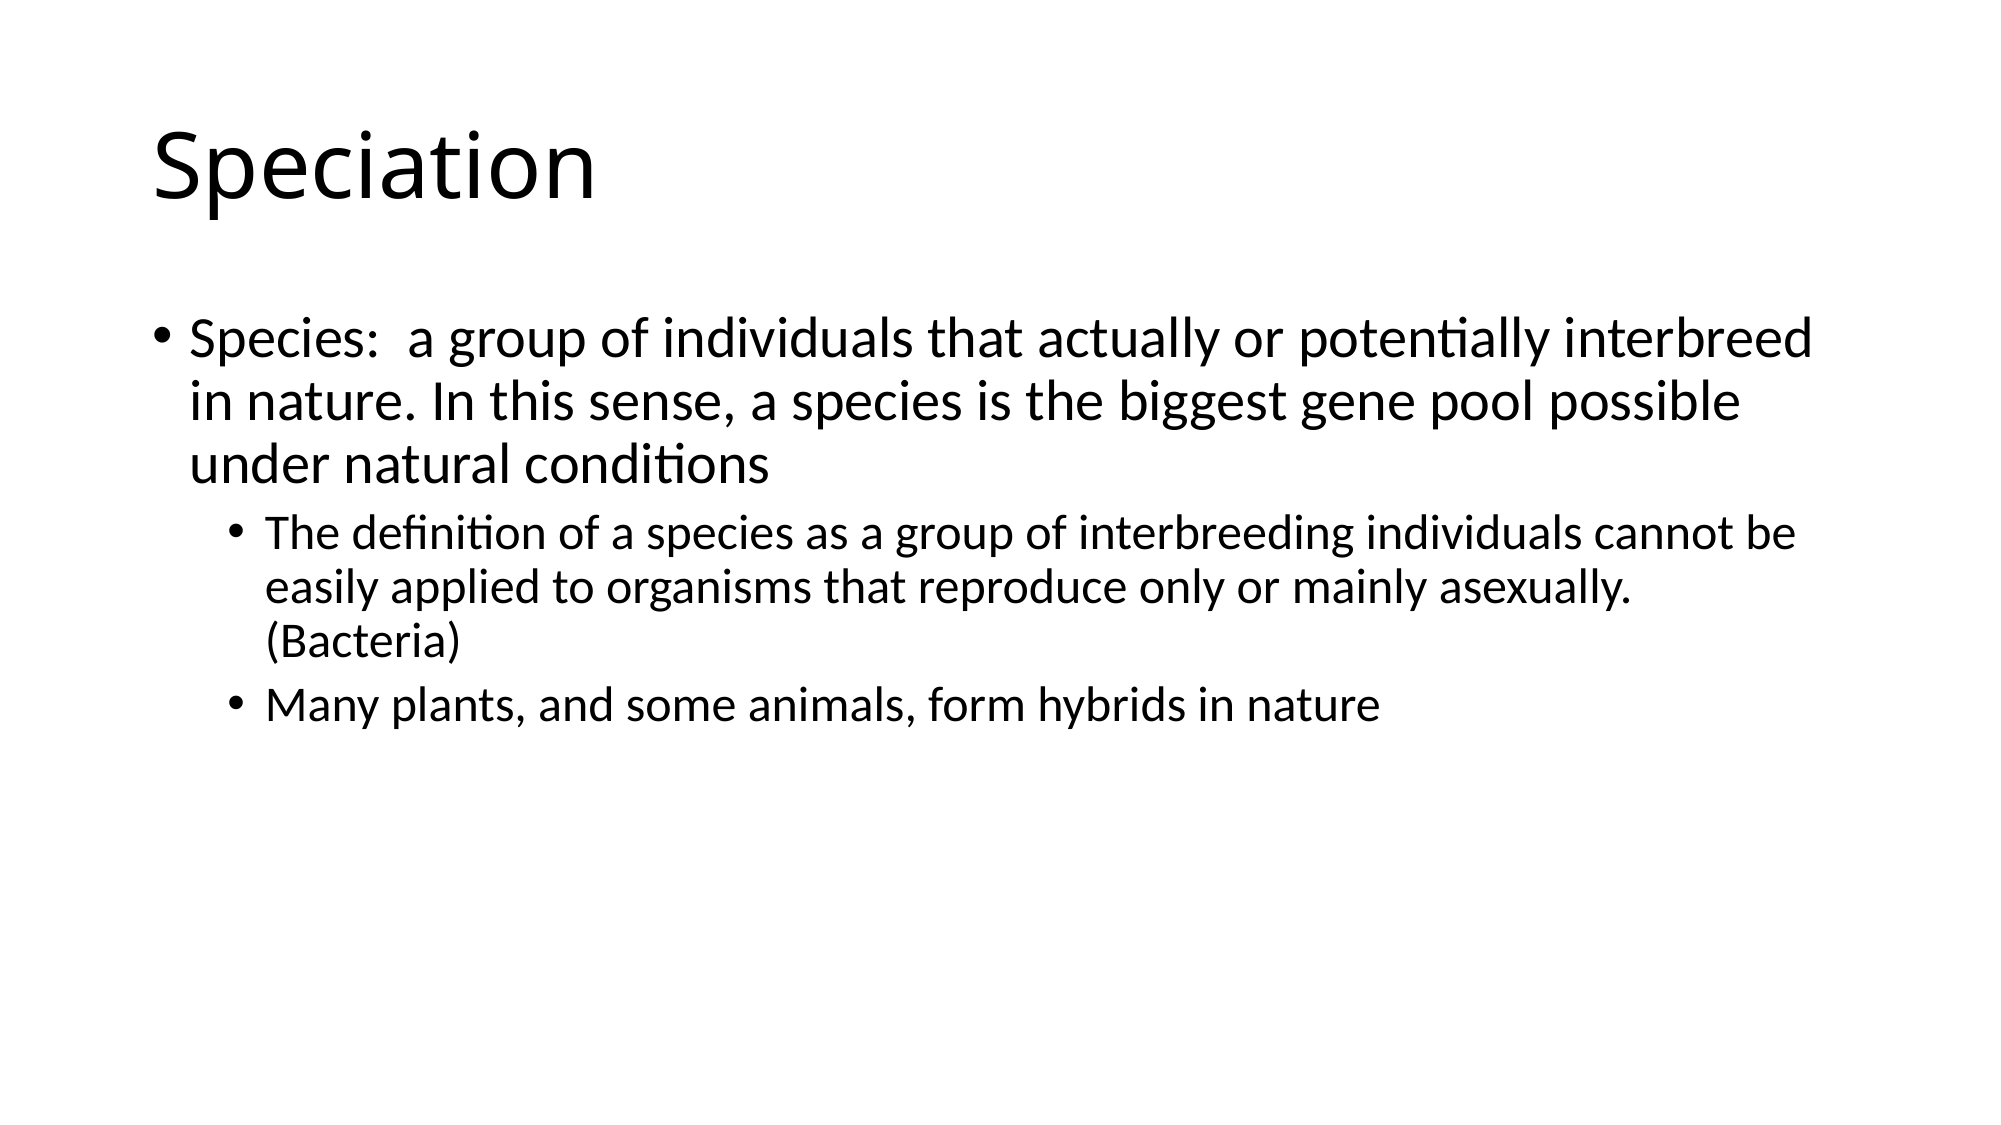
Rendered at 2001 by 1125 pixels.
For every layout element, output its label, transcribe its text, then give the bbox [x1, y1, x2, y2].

list Species: a group of individuals that actually or potentially interbreed in nature. In this sense, a species is the biggest gene pool possible under natural conditions The definition of a species as a group of interbreeding individuals cannot be easily applied to organisms that reproduce only or mainly asexually. (Bacteria) Many plants, and some animals, form hybrids in nature [137, 299, 1863, 1014]
title Speciation [137, 59, 1863, 278]
